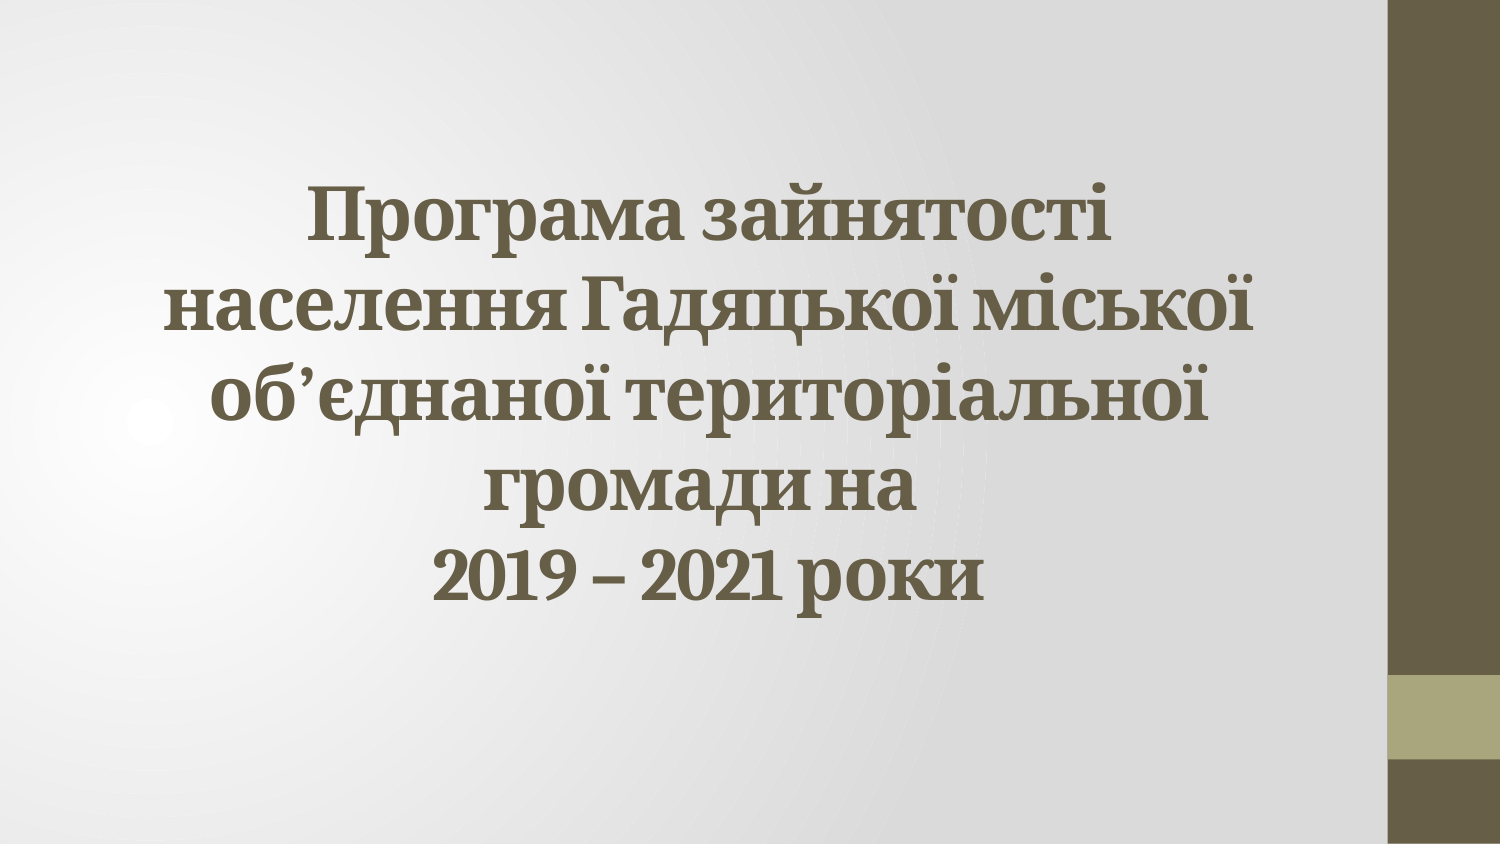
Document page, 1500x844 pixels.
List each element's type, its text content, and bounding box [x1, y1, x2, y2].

title Програма зайнятості населення Гадяцької міської об’єднаної територіальної громади на 2019 – 2021 роки [123, 138, 1294, 623]
